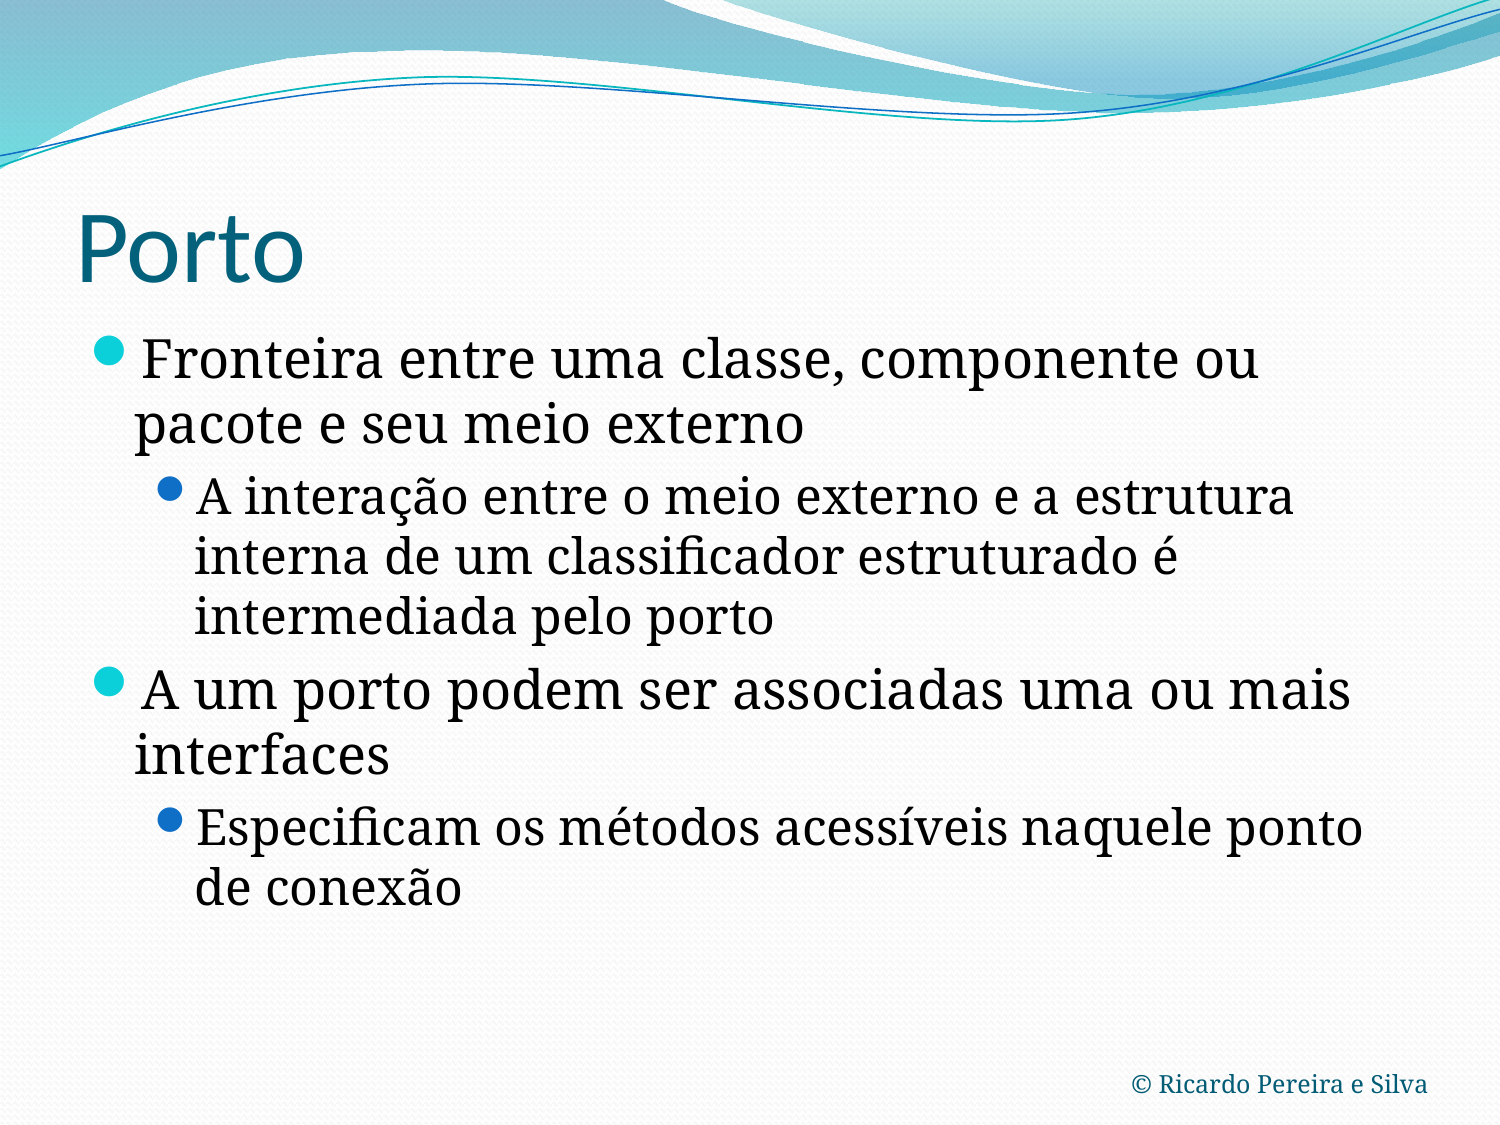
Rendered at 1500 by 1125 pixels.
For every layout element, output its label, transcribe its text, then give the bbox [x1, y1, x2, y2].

footer © Ricardo Pereira e Silva [1101, 1042, 1429, 1103]
title Porto [75, 115, 1425, 303]
list Fronteira entre uma classe, componente ou pacote e seu meio externo A interação entre o meio externo e a estrutura interna de um classificador estruturado é intermediada pelo porto A um porto podem ser associadas uma ou mais interfaces Especificam os métodos acessíveis naquele ponto de conexão [75, 317, 1425, 1038]
